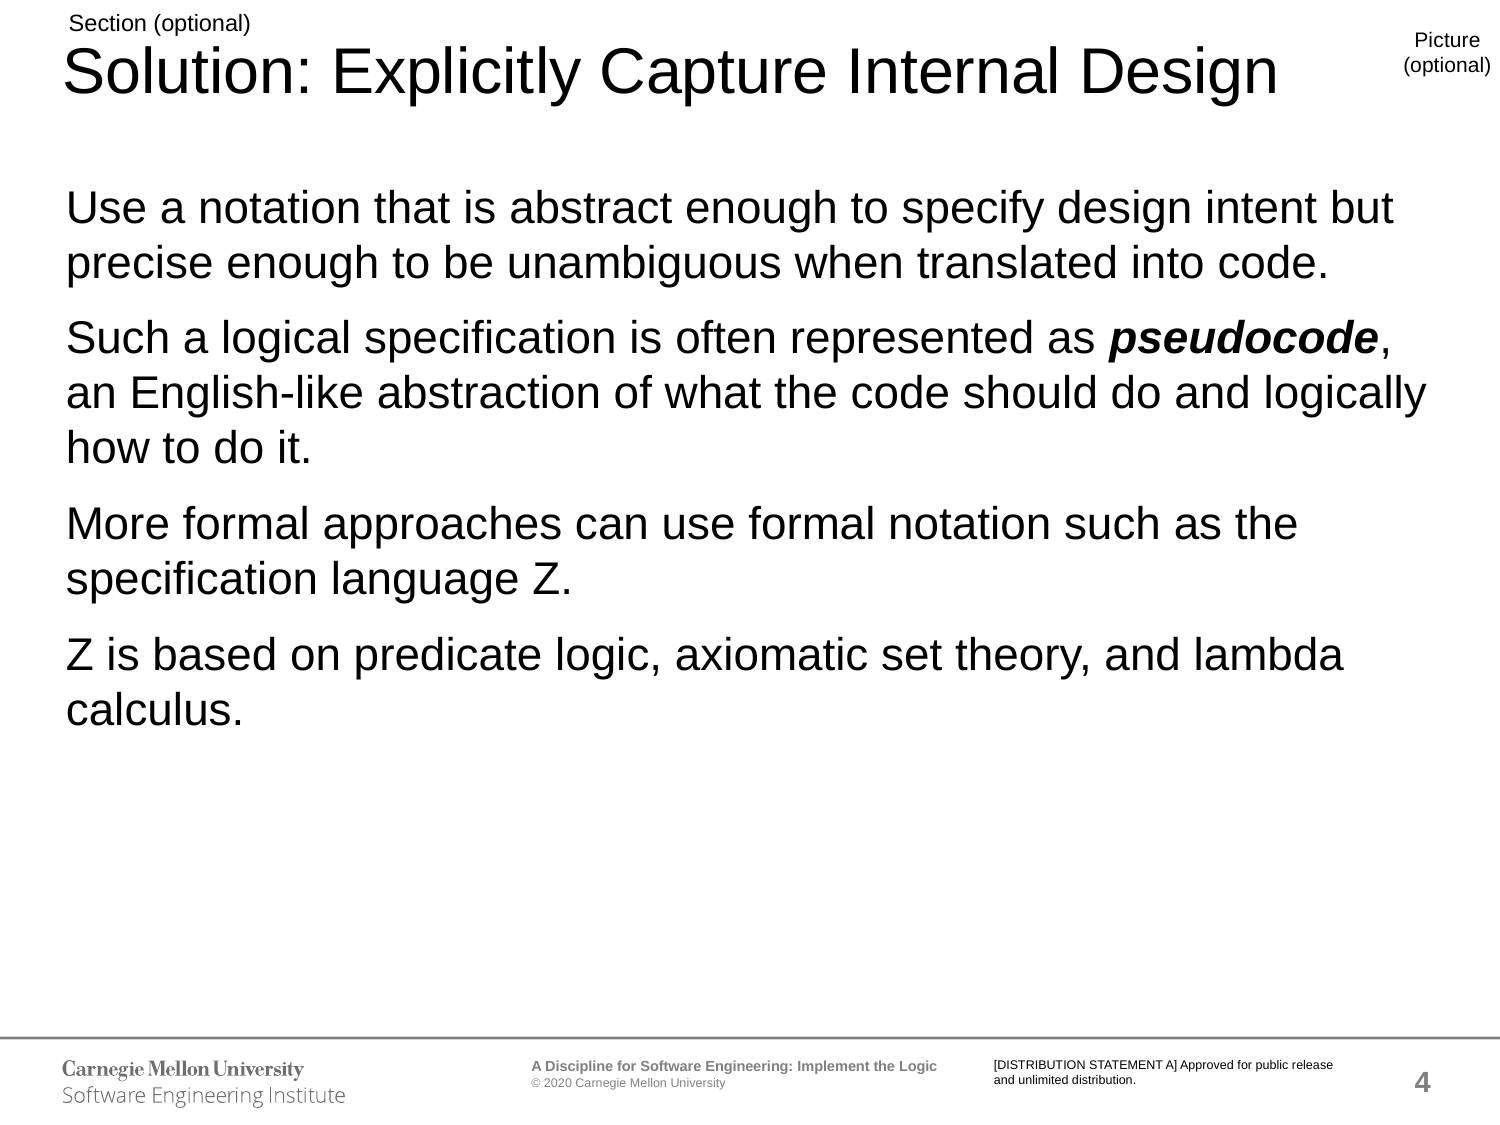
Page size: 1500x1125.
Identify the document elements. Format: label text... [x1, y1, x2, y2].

title Solution: Explicitly Capture Internal Design [62, 37, 1338, 182]
list Use a notation that is abstract enough to specify design intent but precise enough to be unambiguous when translated into code. Such a logical specification is often represented as pseudocode, an English-like abstraction of what the code should do and logically how to do it. More formal approaches can use formal notation such as the specification language Z. Z is based on predicate logic, axiomatic set theory, and lambda calculus. [65, 177, 1431, 1000]
